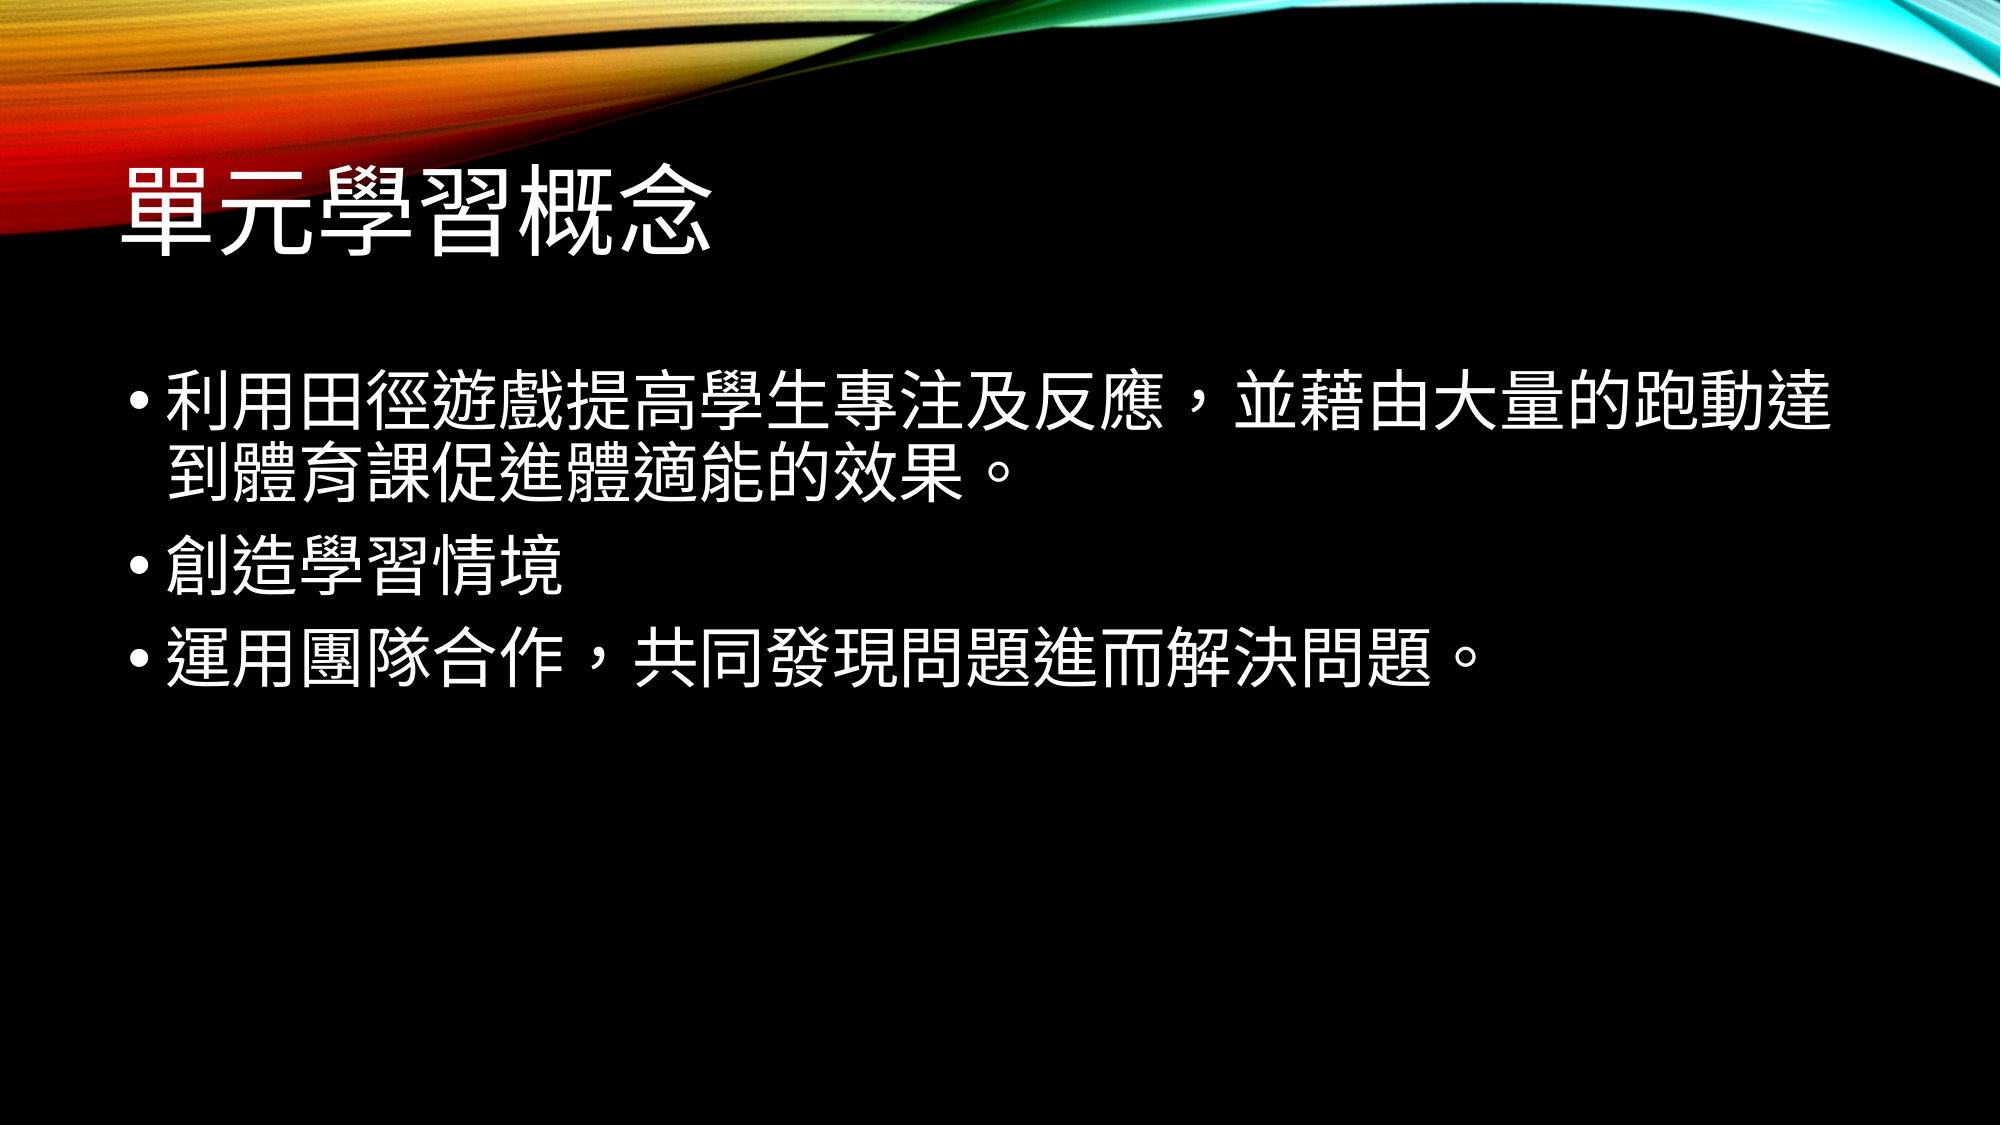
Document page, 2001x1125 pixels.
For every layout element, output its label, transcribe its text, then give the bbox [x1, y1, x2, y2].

title 單元學習概念 [101, 110, 1514, 323]
picture [0, 0, 2000, 237]
list 利用田徑遊戲提高學生專注及反應，並藉由大量的跑動達到體育課促進體適能的效果。 創造學習情境 運用團隊合作，共同發現問題進而解決問題。 [112, 360, 1888, 1021]
